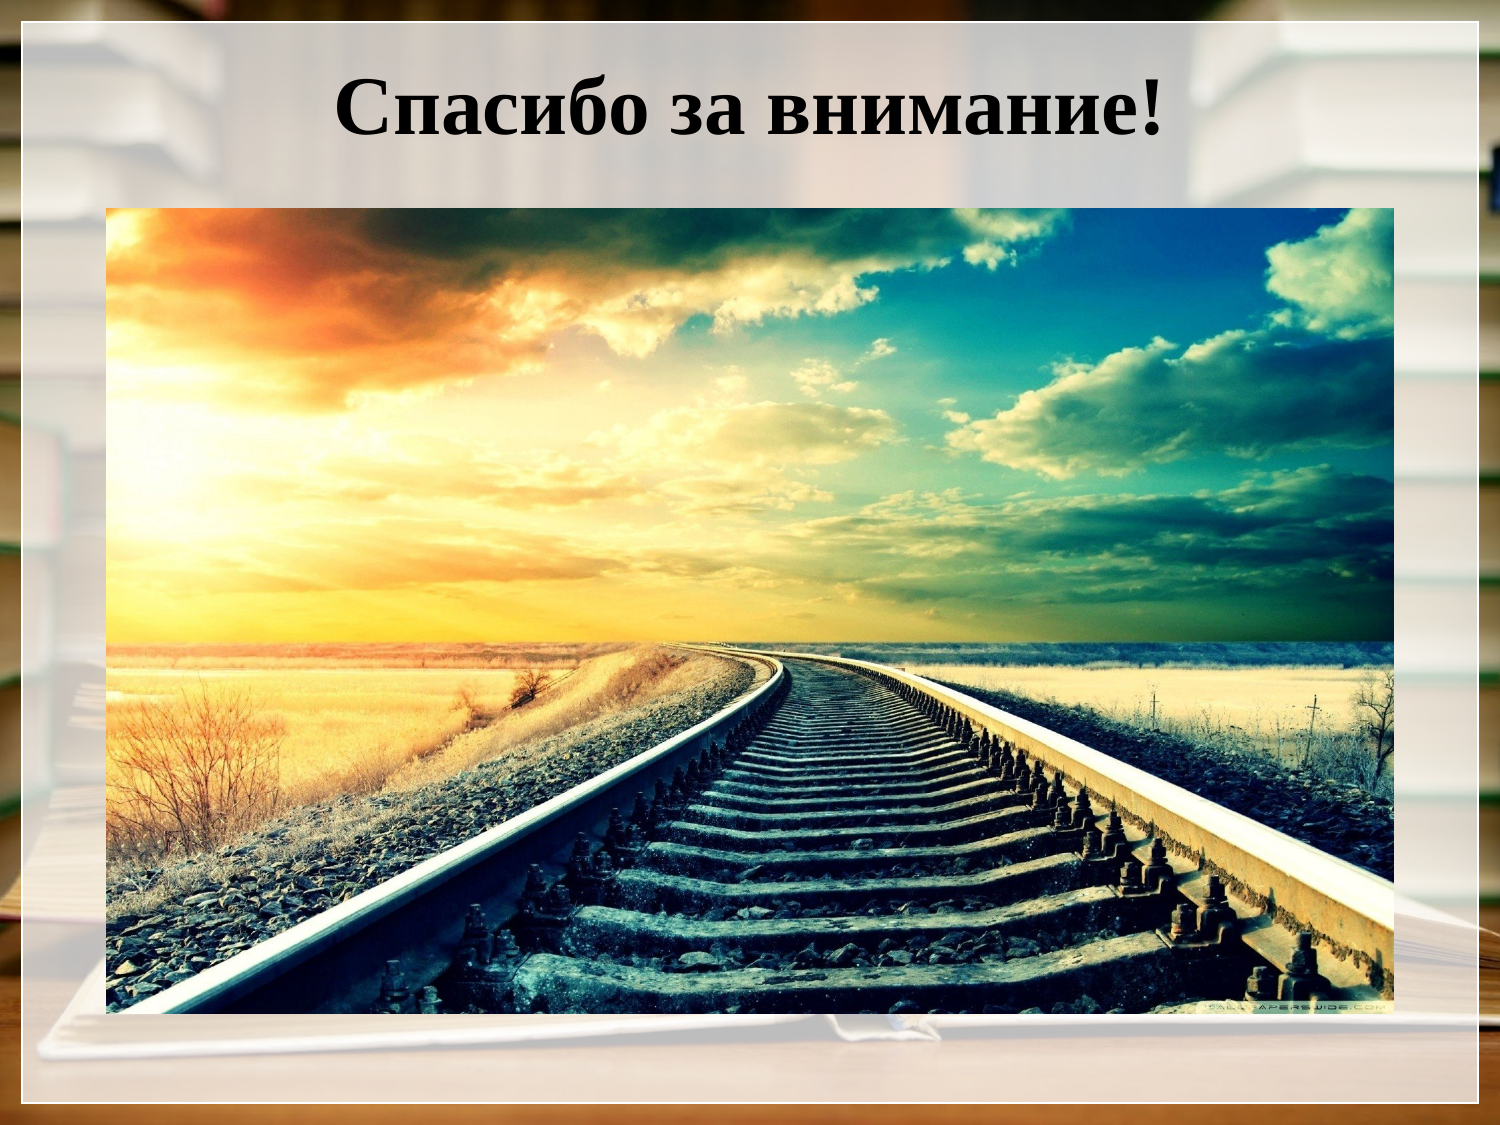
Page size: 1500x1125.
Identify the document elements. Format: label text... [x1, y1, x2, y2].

title Спасибо за внимание! [103, 21, 1397, 194]
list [106, 208, 1394, 1014]
picture [0, 0, 1500, 1125]
